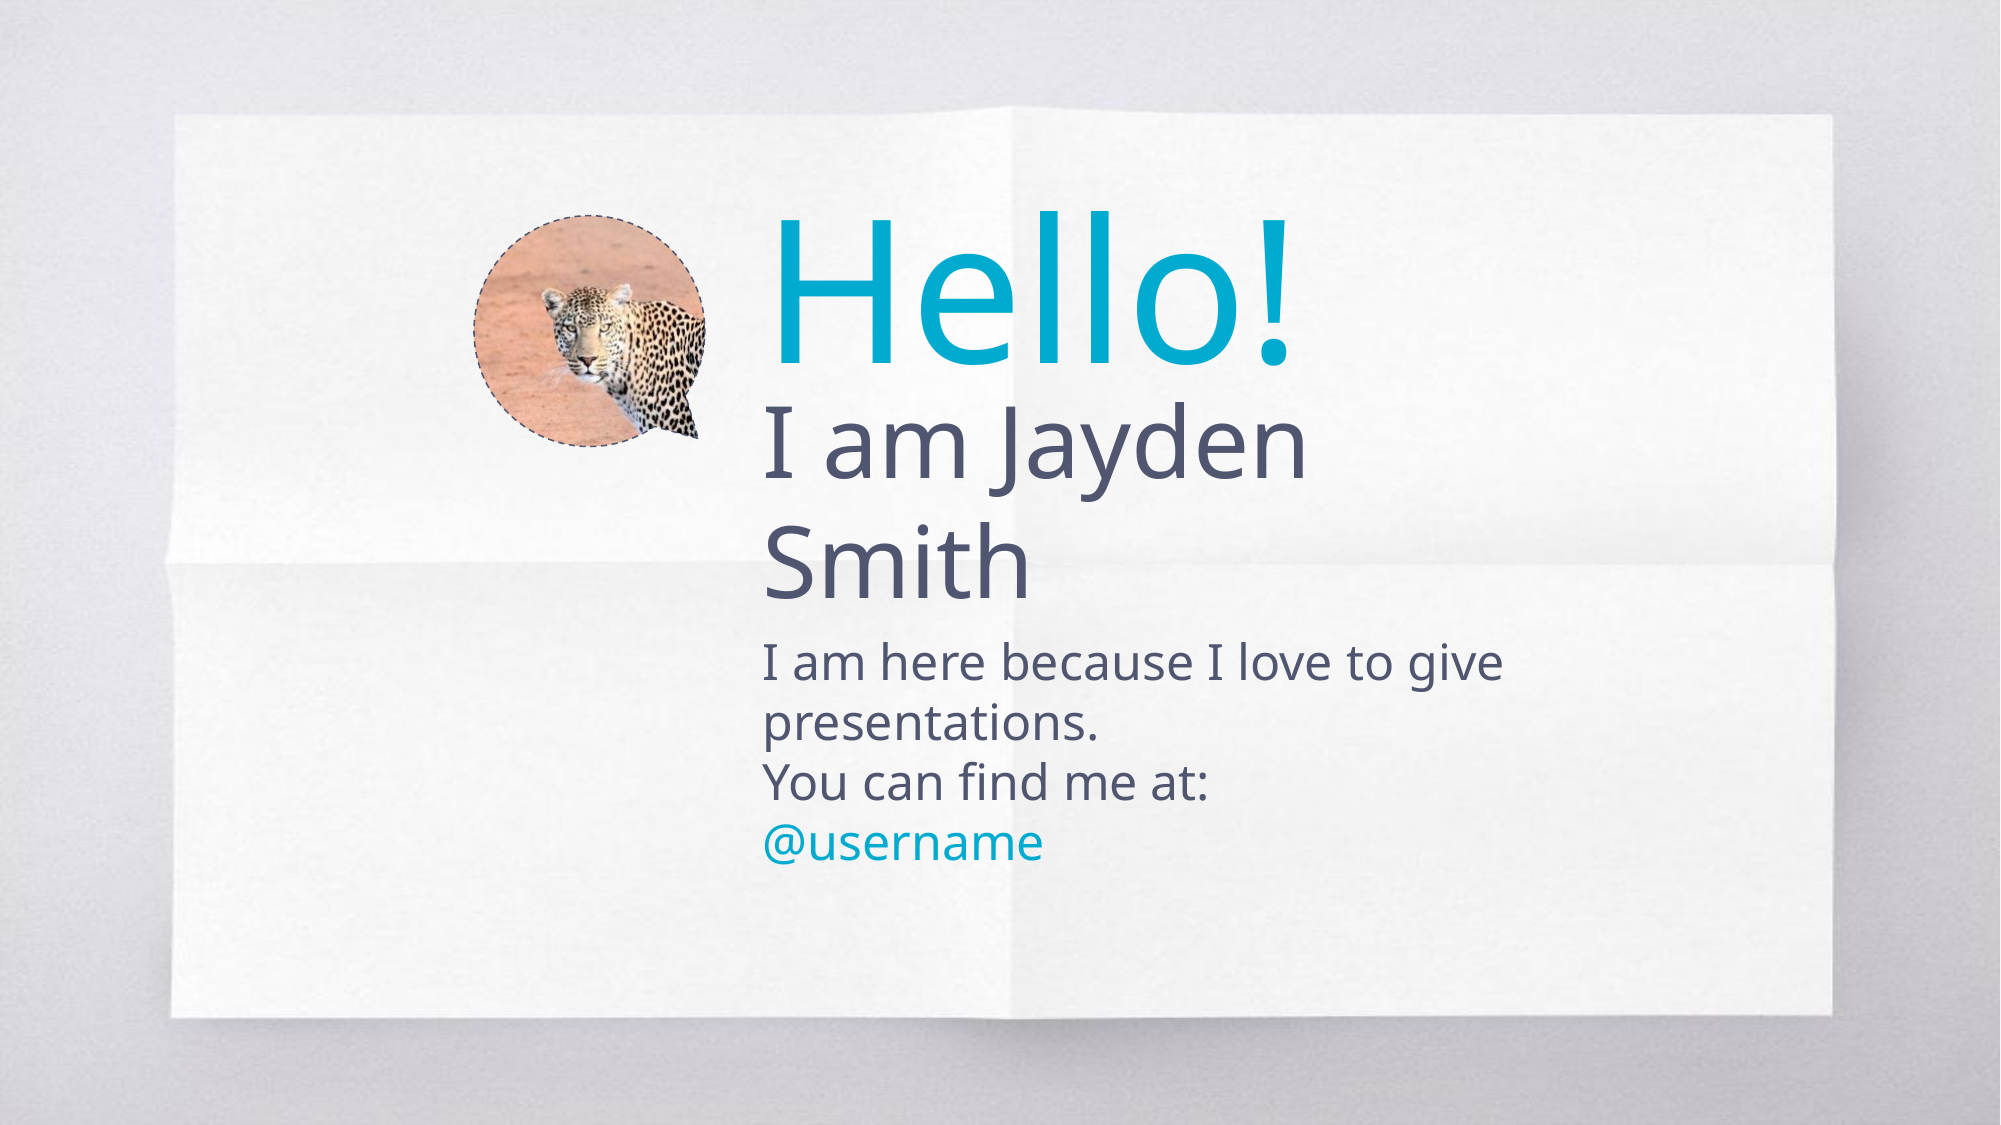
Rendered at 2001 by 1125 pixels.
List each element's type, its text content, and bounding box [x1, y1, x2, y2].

picture [0, 0, 2001, 1125]
list I am here because I love to give presentations. You can find me at: @username [747, 615, 1562, 959]
title Hello! [747, 165, 1562, 419]
subtitle I am Jayden Smith [747, 363, 1547, 536]
